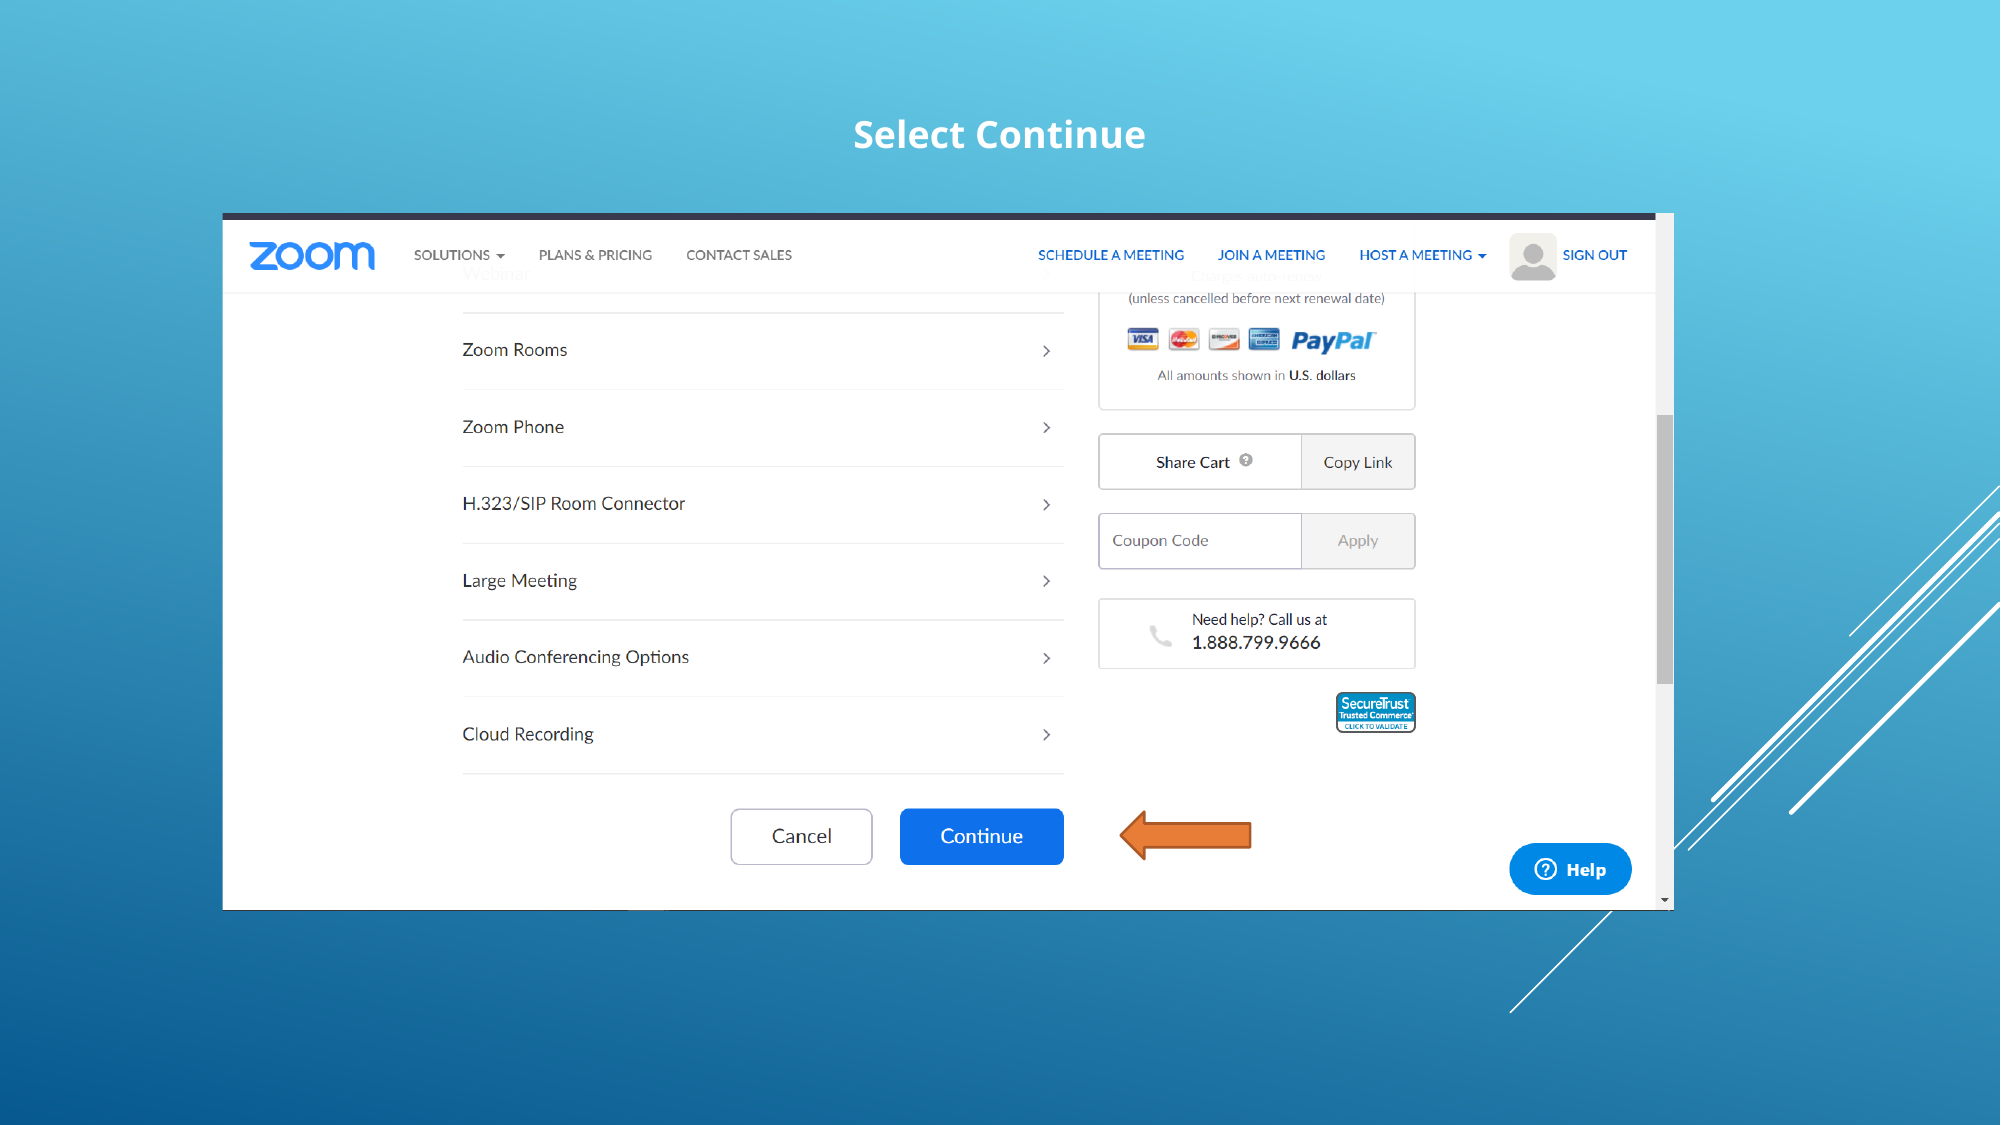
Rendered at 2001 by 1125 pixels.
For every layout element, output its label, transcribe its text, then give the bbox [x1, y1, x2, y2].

picture [222, 212, 1675, 911]
text_box Select Continue [548, 103, 1452, 163]
